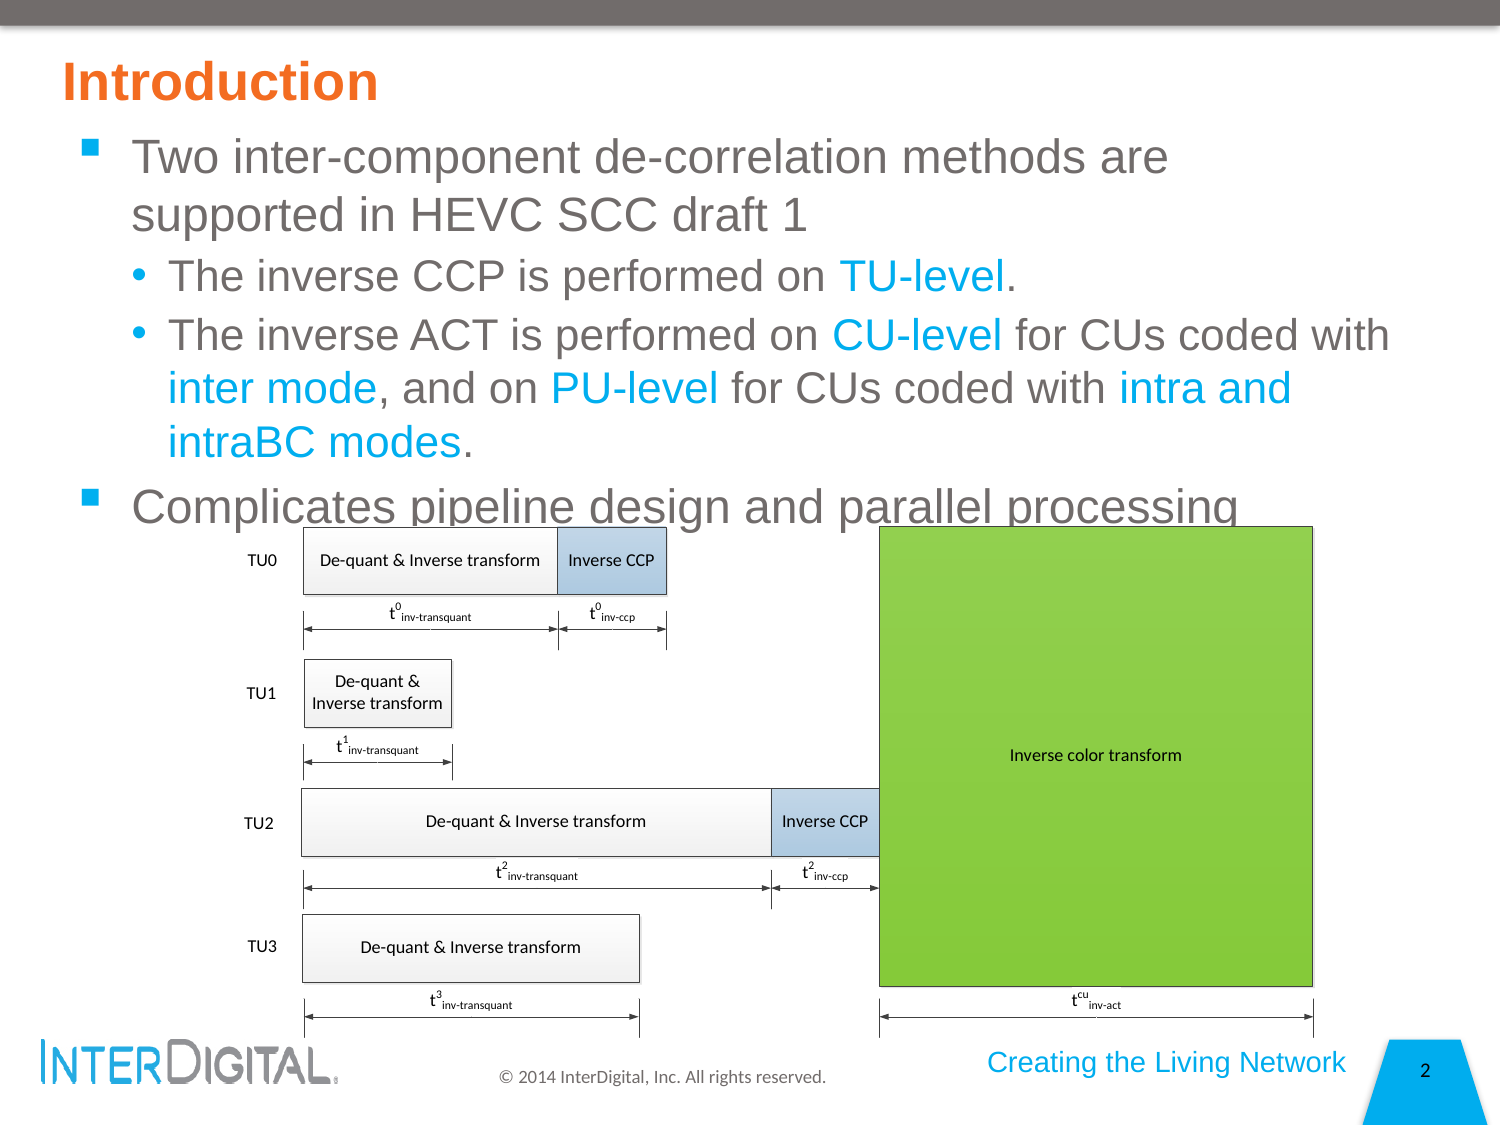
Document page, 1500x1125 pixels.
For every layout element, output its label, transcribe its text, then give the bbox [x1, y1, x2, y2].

picture [41, 1039, 338, 1084]
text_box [234, 523, 1326, 1050]
text_box Introduction [47, 33, 1438, 126]
text_box Two inter-component de-correlation methods are supported in HEVC SCC draft 1 The inverse CCP is performed on TU-level. The inverse ACT is performed on CU-level for CUs coded with inter mode, and on PU-level for CUs coded with intra and intraBC modes. Complicates pipeline design and parallel processing [62, 118, 1413, 544]
